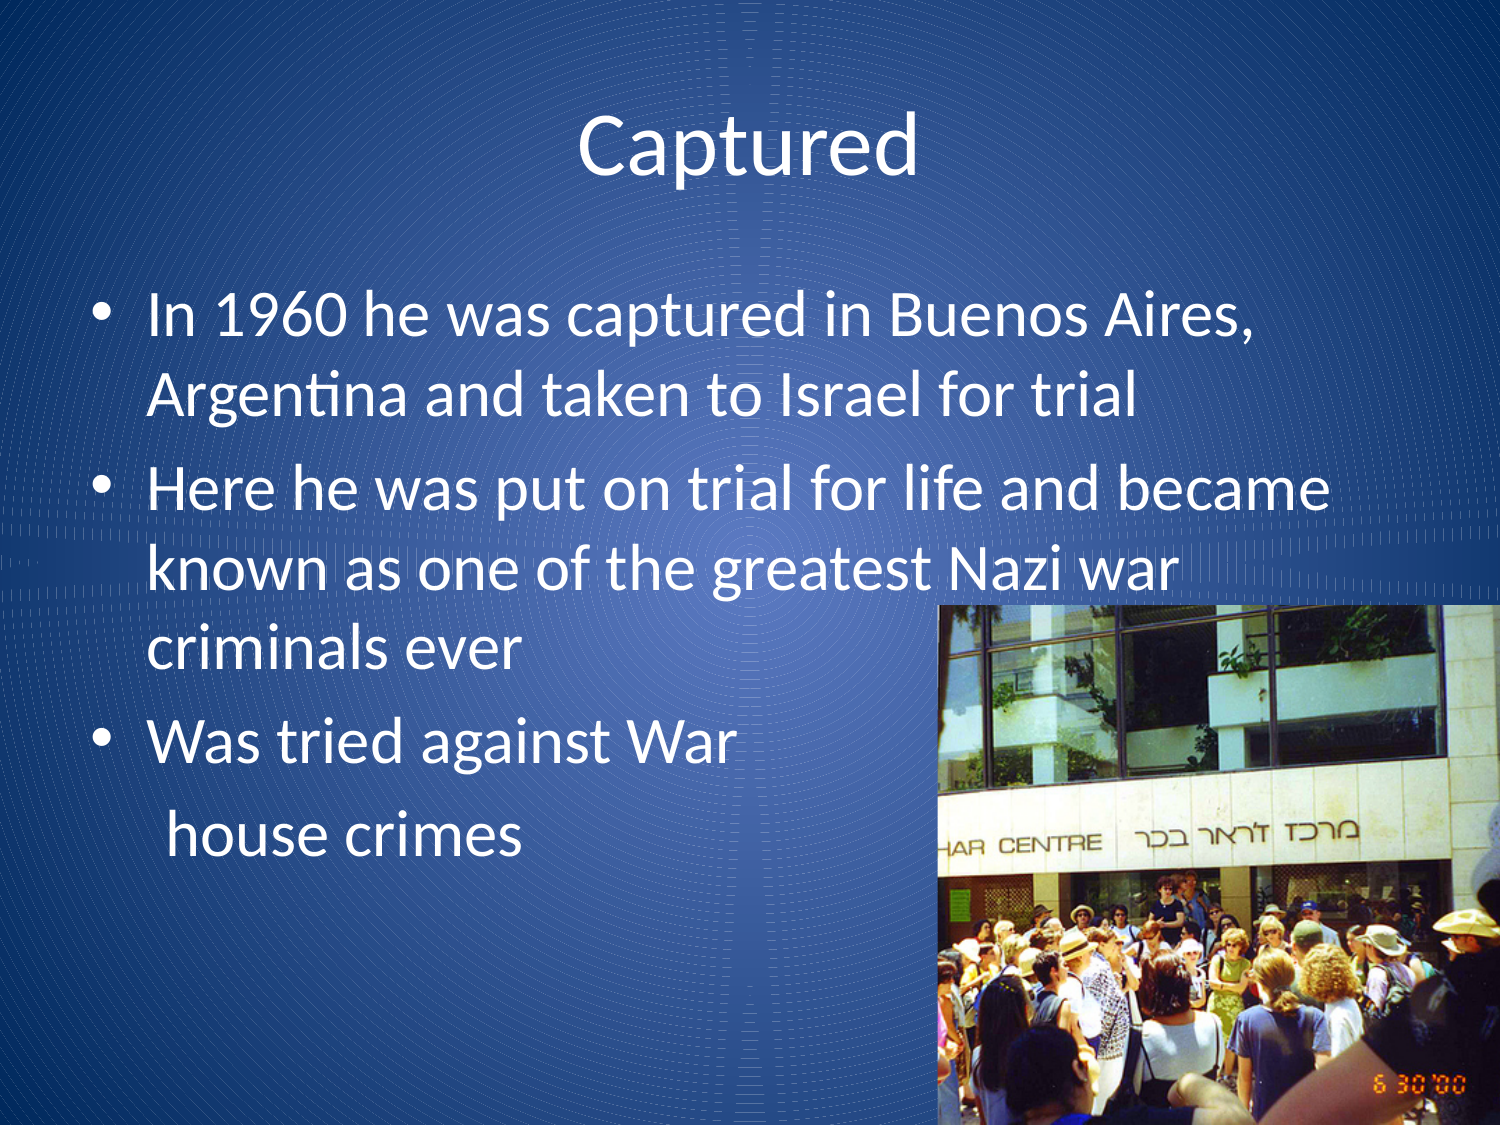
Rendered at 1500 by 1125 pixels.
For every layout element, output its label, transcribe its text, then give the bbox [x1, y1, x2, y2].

list In 1960 he was captured in Buenos Aires, Argentina and taken to Israel for trial Here he was put on trial for life and became known as one of the greatest Nazi war criminals ever Was tried against War house crimes [75, 262, 1425, 1005]
picture [937, 605, 1500, 1125]
title Captured [75, 45, 1425, 233]
